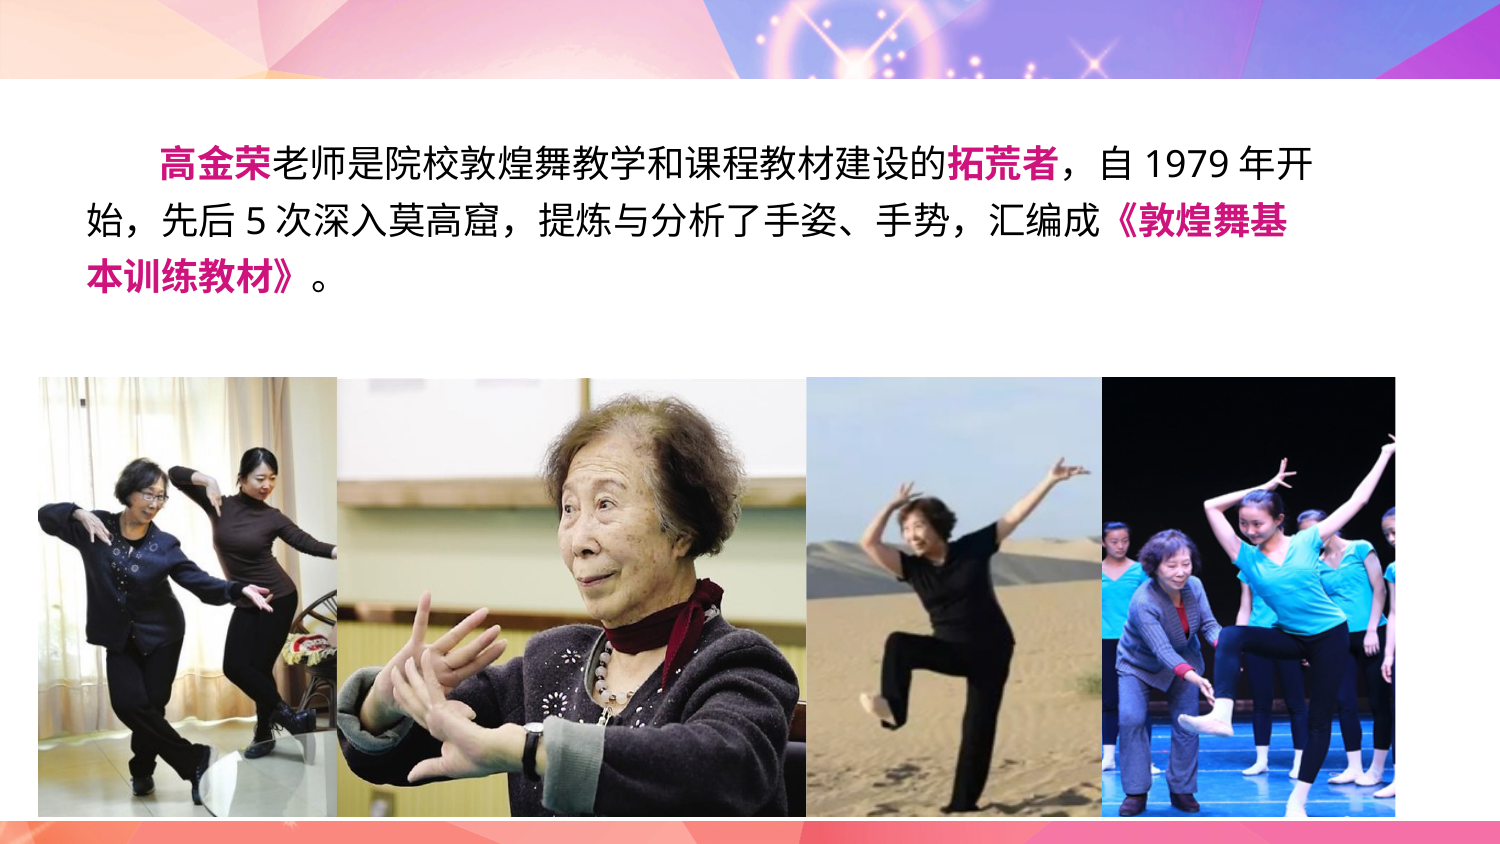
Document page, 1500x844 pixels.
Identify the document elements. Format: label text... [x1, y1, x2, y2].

text_box 高金荣老师是院校敦煌舞教学和课程教材建设的拓荒者，自1979年开始，先后5次深入莫高窟，提炼与分析了手姿、手势，汇编成《敦煌舞基本训练教材》。 [71, 115, 1334, 309]
picture [38, 377, 1396, 817]
picture [0, 0, 1500, 79]
picture [0, 821, 1500, 844]
